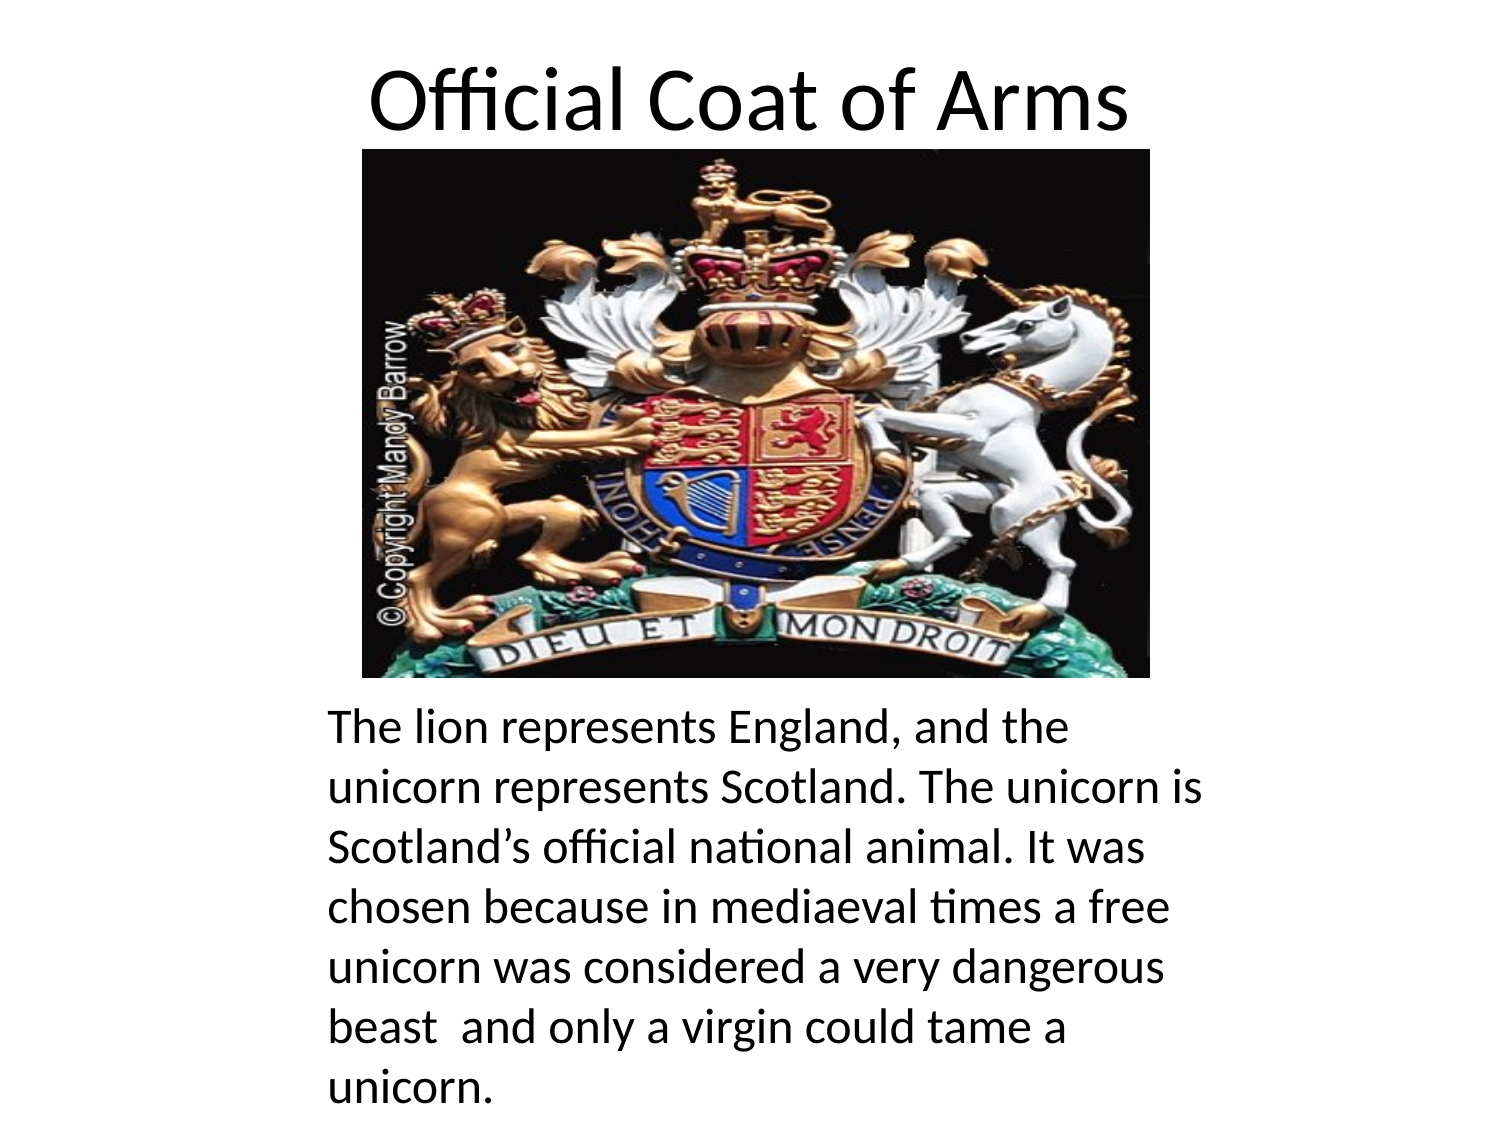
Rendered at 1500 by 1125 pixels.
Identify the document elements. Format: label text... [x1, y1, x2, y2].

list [362, 149, 1151, 678]
text_box The lion represents England, and the unicorn represents Scotland. The unicorn is Scotland’s official national animal. It was chosen because in mediaeval times a free unicorn was considered a very dangerous beast and only a virgin could tame a unicorn. [312, 685, 1238, 1121]
title Official Coat of Arms [75, 0, 1425, 188]
